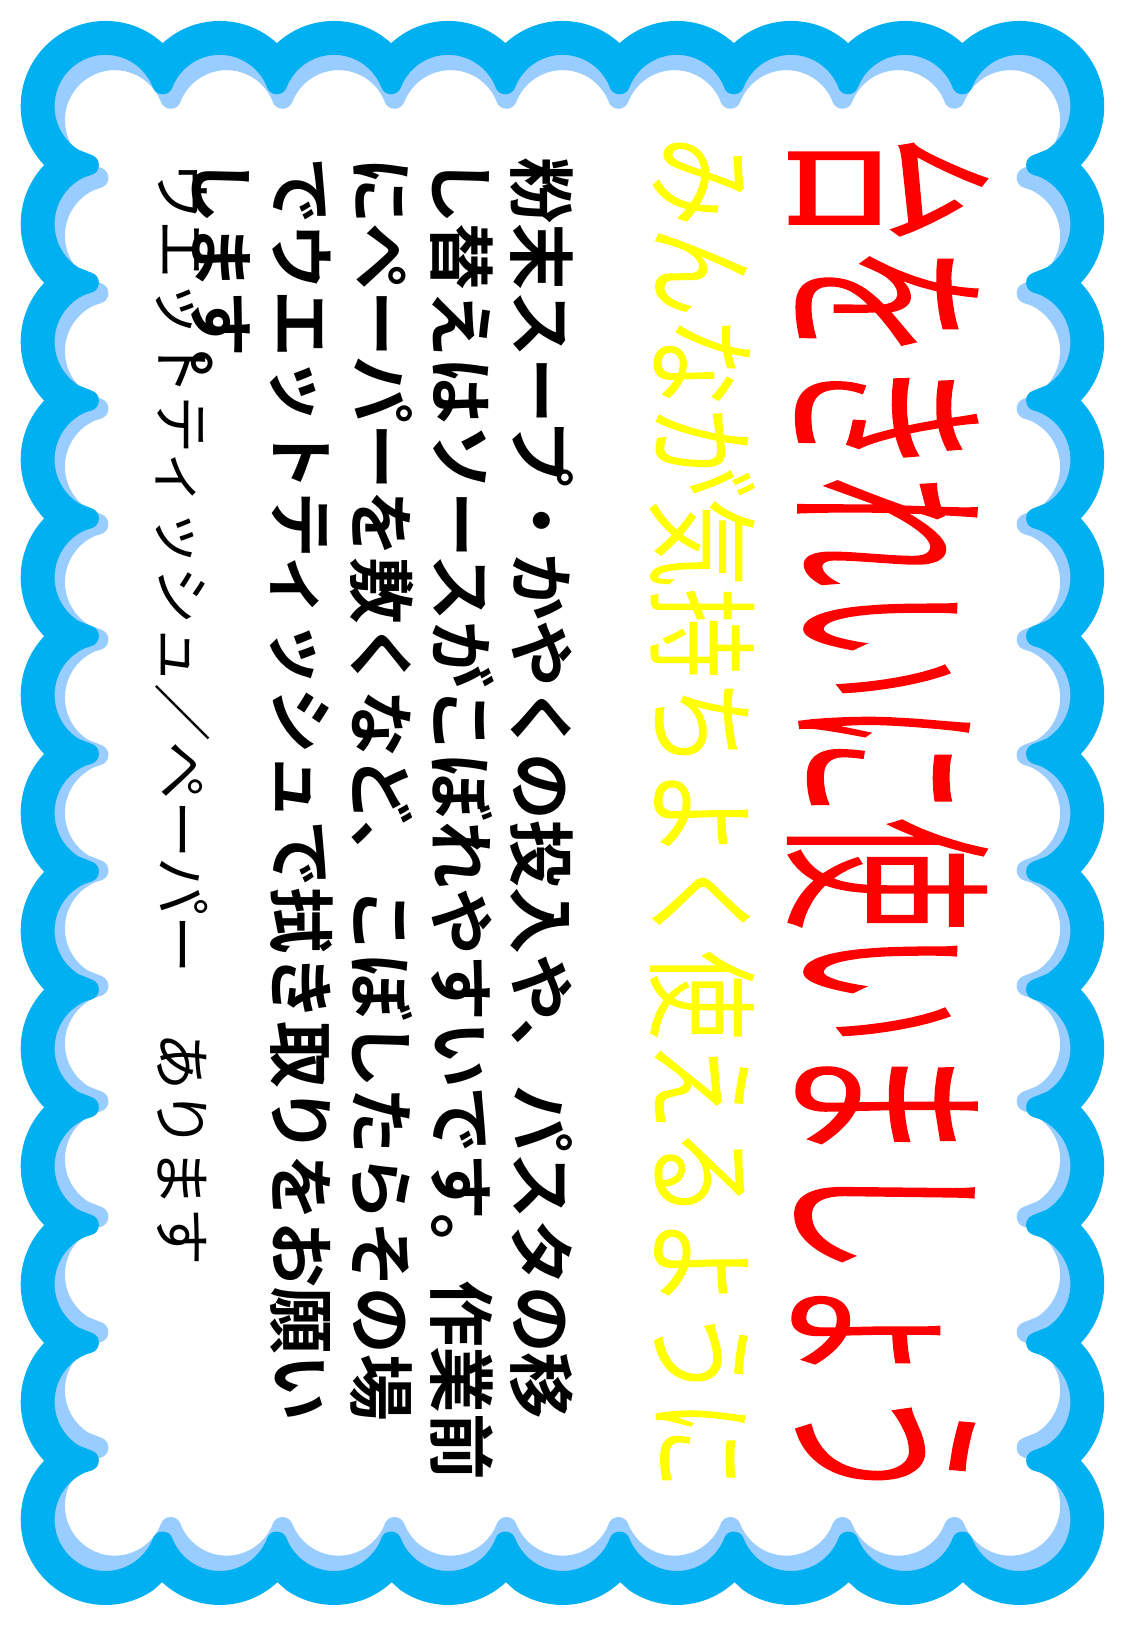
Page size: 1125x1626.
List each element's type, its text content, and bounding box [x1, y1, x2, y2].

text_box [1024, 169, 1078, 268]
text_box [47, 1480, 160, 1579]
text_box [1024, 519, 1078, 631]
text_box [1024, 403, 1078, 511]
text_box [160, 1480, 1078, 1579]
text_box [47, 519, 101, 631]
text_box [47, 286, 101, 391]
text_box [47, 403, 101, 511]
text_box [29, 29, 1096, 1597]
text_box [47, 993, 101, 1106]
text_box [1024, 286, 1078, 391]
text_box [47, 169, 101, 268]
text_box 粉末スープ・かやくの投入や、パスタの移し替えはソースがこぼれやすいです。作業前にペーパーを敷くなど、こぼしたらその場でウエットティッシュで拭き取りをお願いします。 [237, 142, 591, 1499]
text_box [47, 1358, 101, 1456]
text_box [1024, 1236, 1078, 1339]
text_box ウエットティッシュ／ペーパー あります [125, 147, 227, 1499]
text_box [47, 633, 101, 991]
text_box [1024, 1358, 1078, 1456]
text_box [1024, 1114, 1078, 1222]
text_box [1024, 993, 1078, 1106]
text_box [160, 47, 965, 101]
text_box [47, 1235, 101, 1339]
text_box [1024, 633, 1078, 991]
text_box [47, 47, 160, 147]
text_box [965, 47, 1078, 146]
text_box [47, 1114, 101, 1222]
